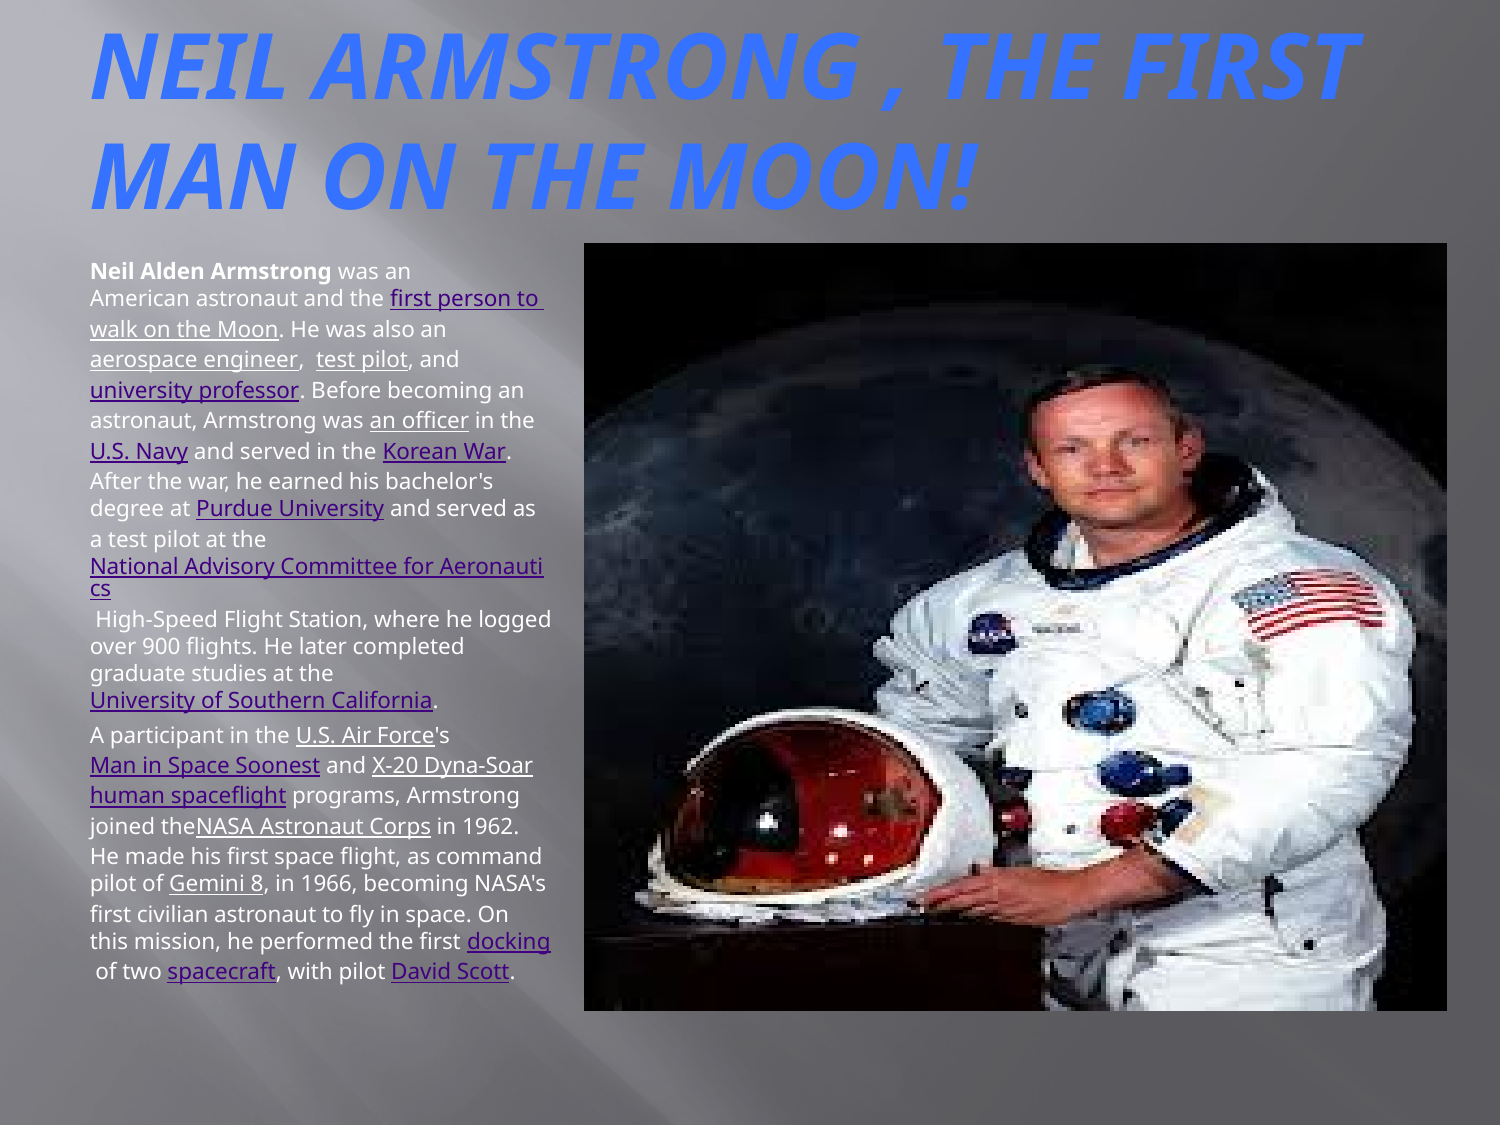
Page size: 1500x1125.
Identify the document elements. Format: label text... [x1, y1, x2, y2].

title Neil Armstrong , the first man on the moon! [75, 44, 1447, 236]
picture [584, 243, 1448, 1011]
list Neil Alden Armstrong was an American astronaut and the first person to walk on the Moon. He was also an aerospace engineer, test pilot, and university professor. Before becoming an astronaut, Armstrong was an officer in the U.S. Navy and served in the Korean War. After the war, he earned his bachelor's degree at Purdue University and served as a test pilot at the National Advisory Committee for Aeronautics High-Speed Flight Station, where he logged over 900 flights. He later completed graduate studies at the University of Southern California. A participant in the U.S. Air Force's Man in Space Soonest and X-20 Dyna-Soar human spaceflight programs, Armstrong joined theNASA Astronaut Corps in 1962. He made his first space flight, as command pilot of Gemini 8, in 1966, becoming NASA's first civilian astronaut to fly in space. On this mission, he performed the first docking of two spacecraft, with pilot David Scott. [75, 249, 569, 1005]
